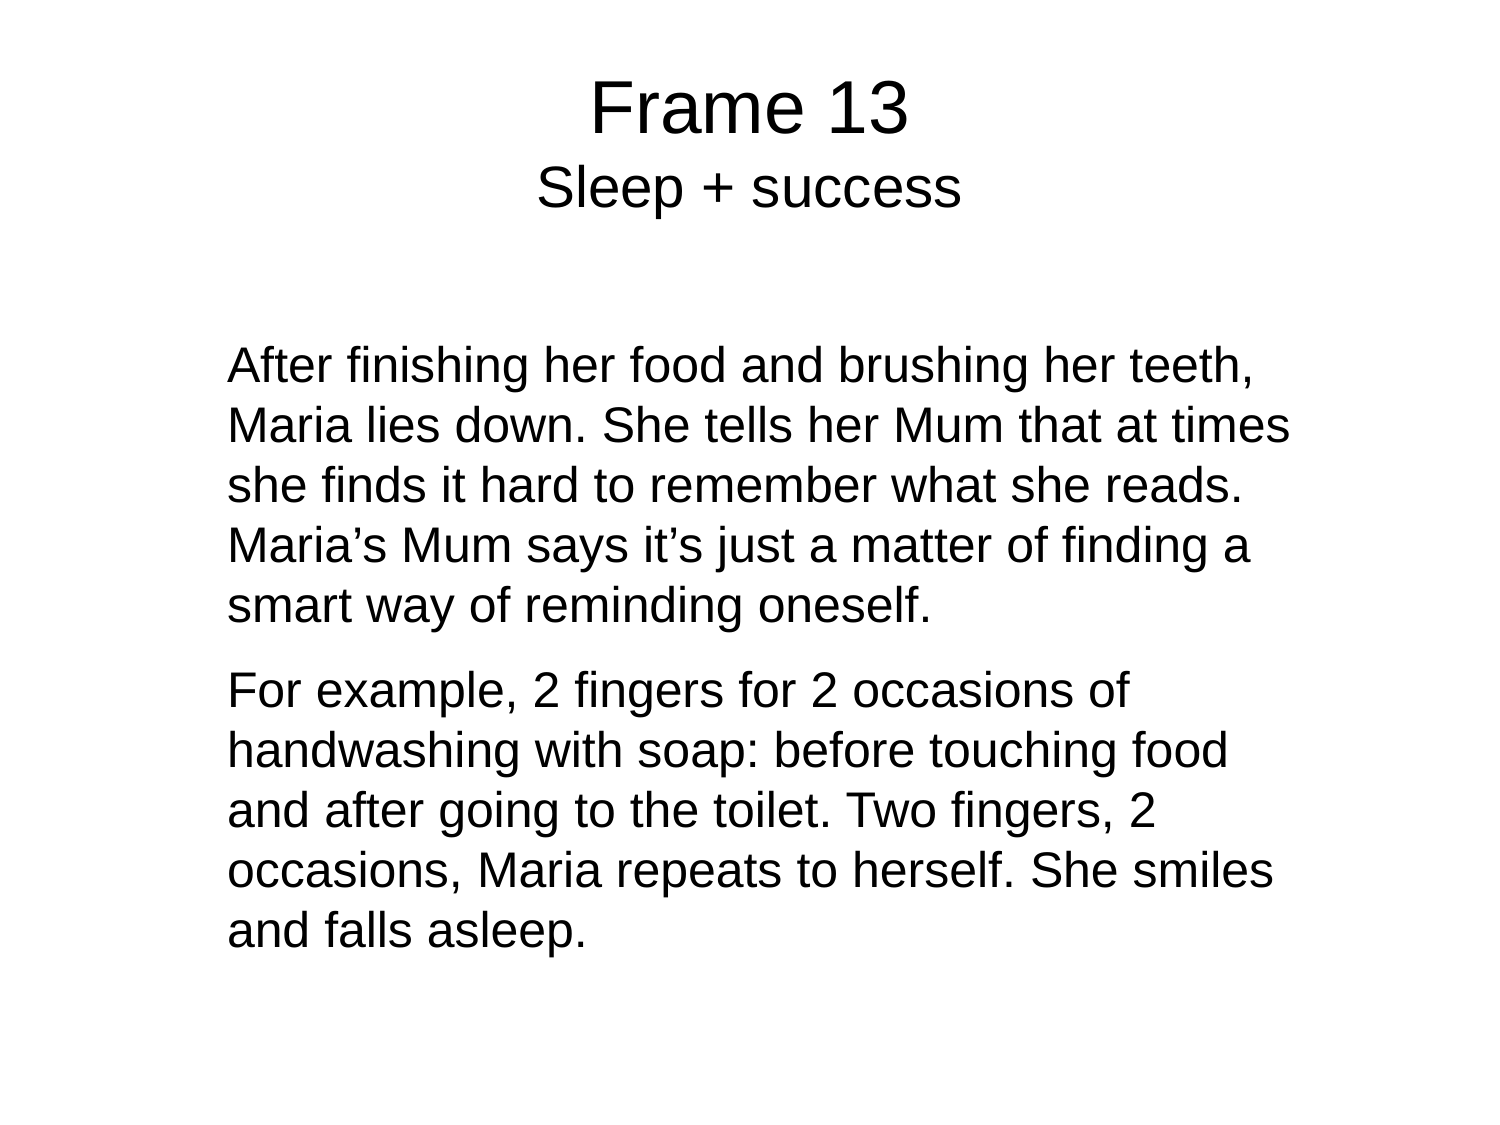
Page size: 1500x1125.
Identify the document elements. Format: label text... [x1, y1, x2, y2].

text_box After ﬁnishing her food and brushing her teeth, Maria lies down. She tells her Mum that at times she ﬁnds it hard to remember what she reads. Maria’s Mum says it’s just a matter of ﬁnding a smart way of reminding oneself. For example, 2 ﬁngers for 2 occasions of handwashing with soap: before touching food and after going to the toilet. Two ﬁngers, 2 occasions, Maria repeats to herself. She smiles and falls asleep. [212, 324, 1325, 965]
title Frame 13 Sleep + success [75, 45, 1425, 233]
